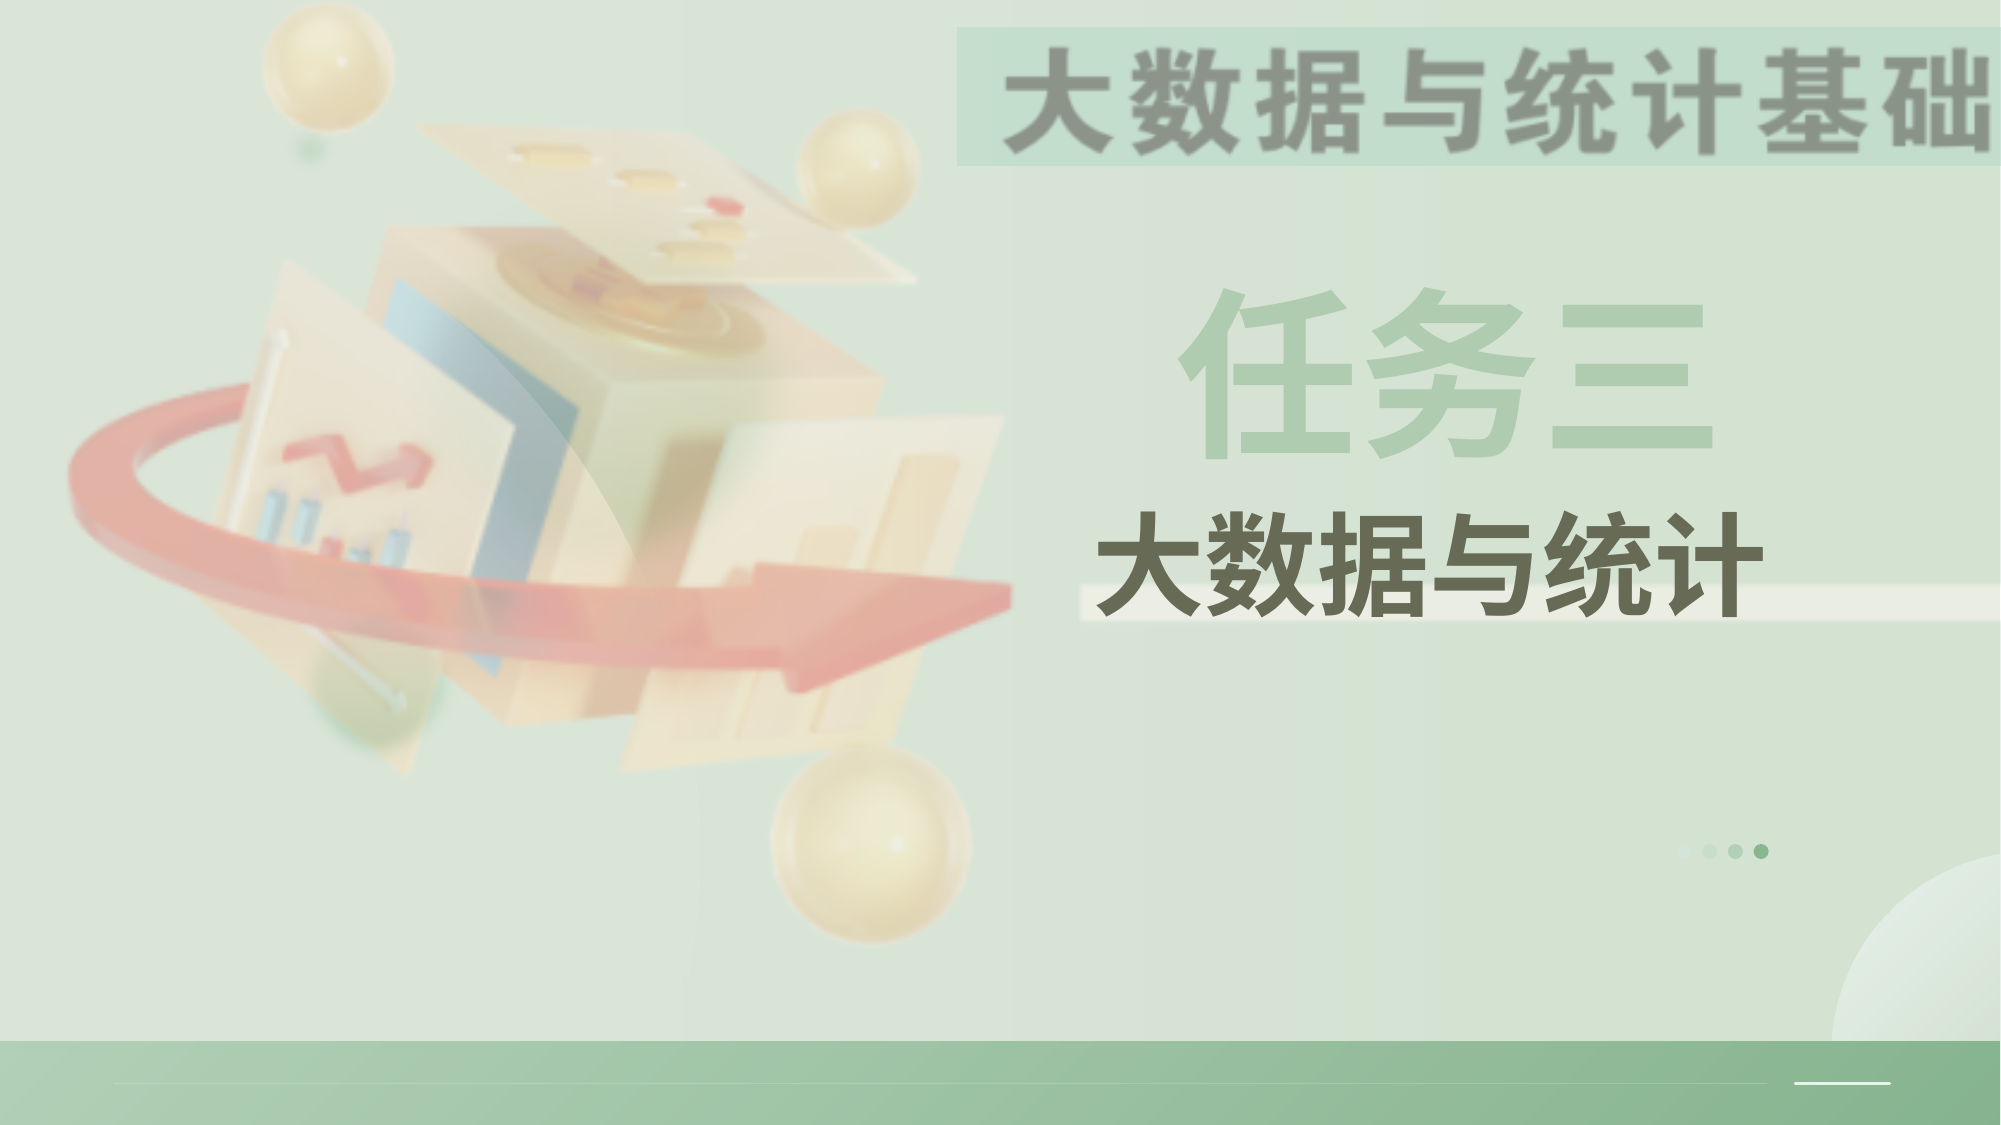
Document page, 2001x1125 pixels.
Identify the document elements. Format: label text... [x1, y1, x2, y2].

title 大数据与统计 [800, 495, 1768, 833]
list 任务三 [870, 182, 1767, 480]
